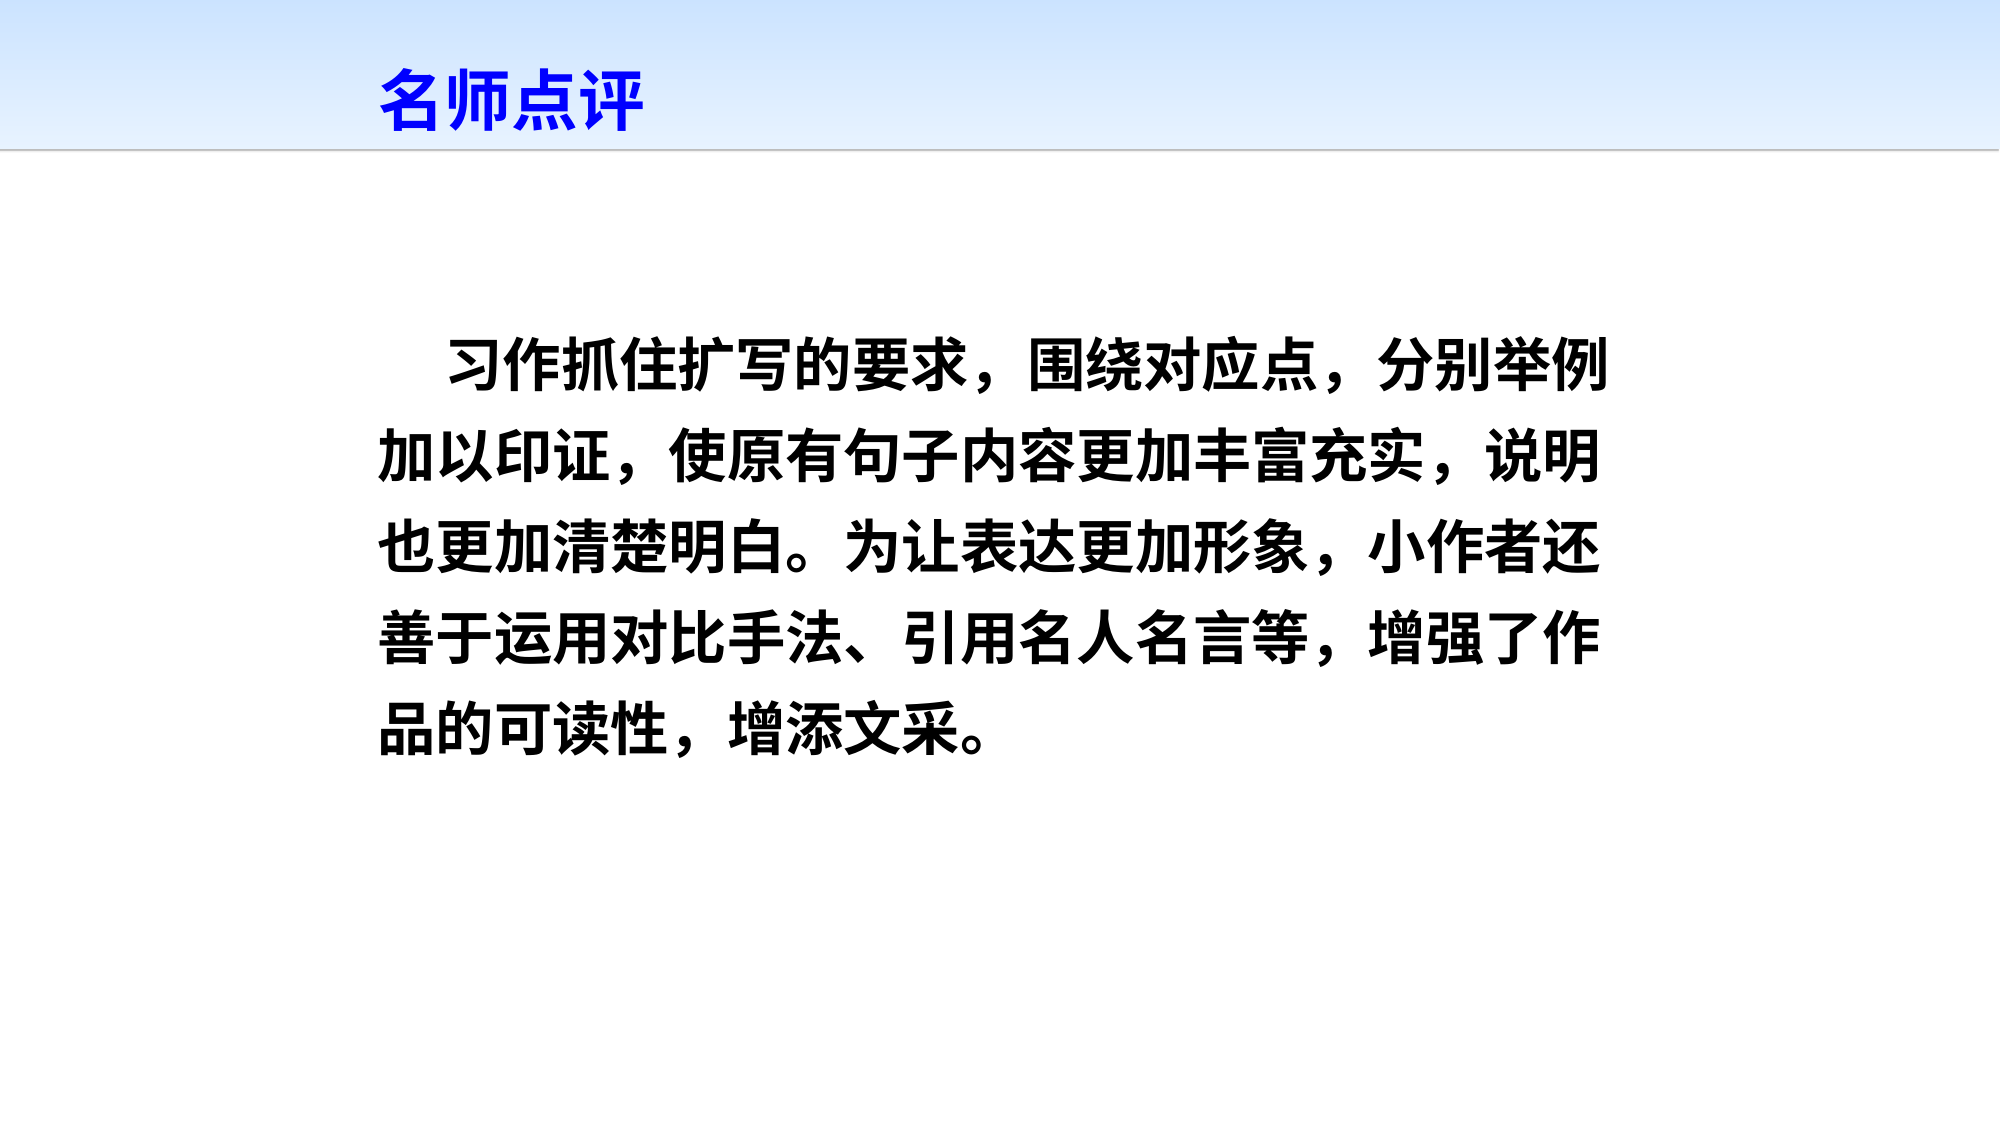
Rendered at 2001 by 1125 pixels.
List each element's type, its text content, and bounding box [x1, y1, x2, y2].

text_box 习作抓住扩写的要求，围绕对应点，分别举例加以印证，使原有句子内容更加丰富充实，说明也更加清楚明白。为让表达更加形象，小作者还善于运用对比手法、引用名人名言等，增强了作品的可读性，增添文采。 [362, 299, 1637, 770]
text_box 名师点评 [363, 27, 661, 147]
